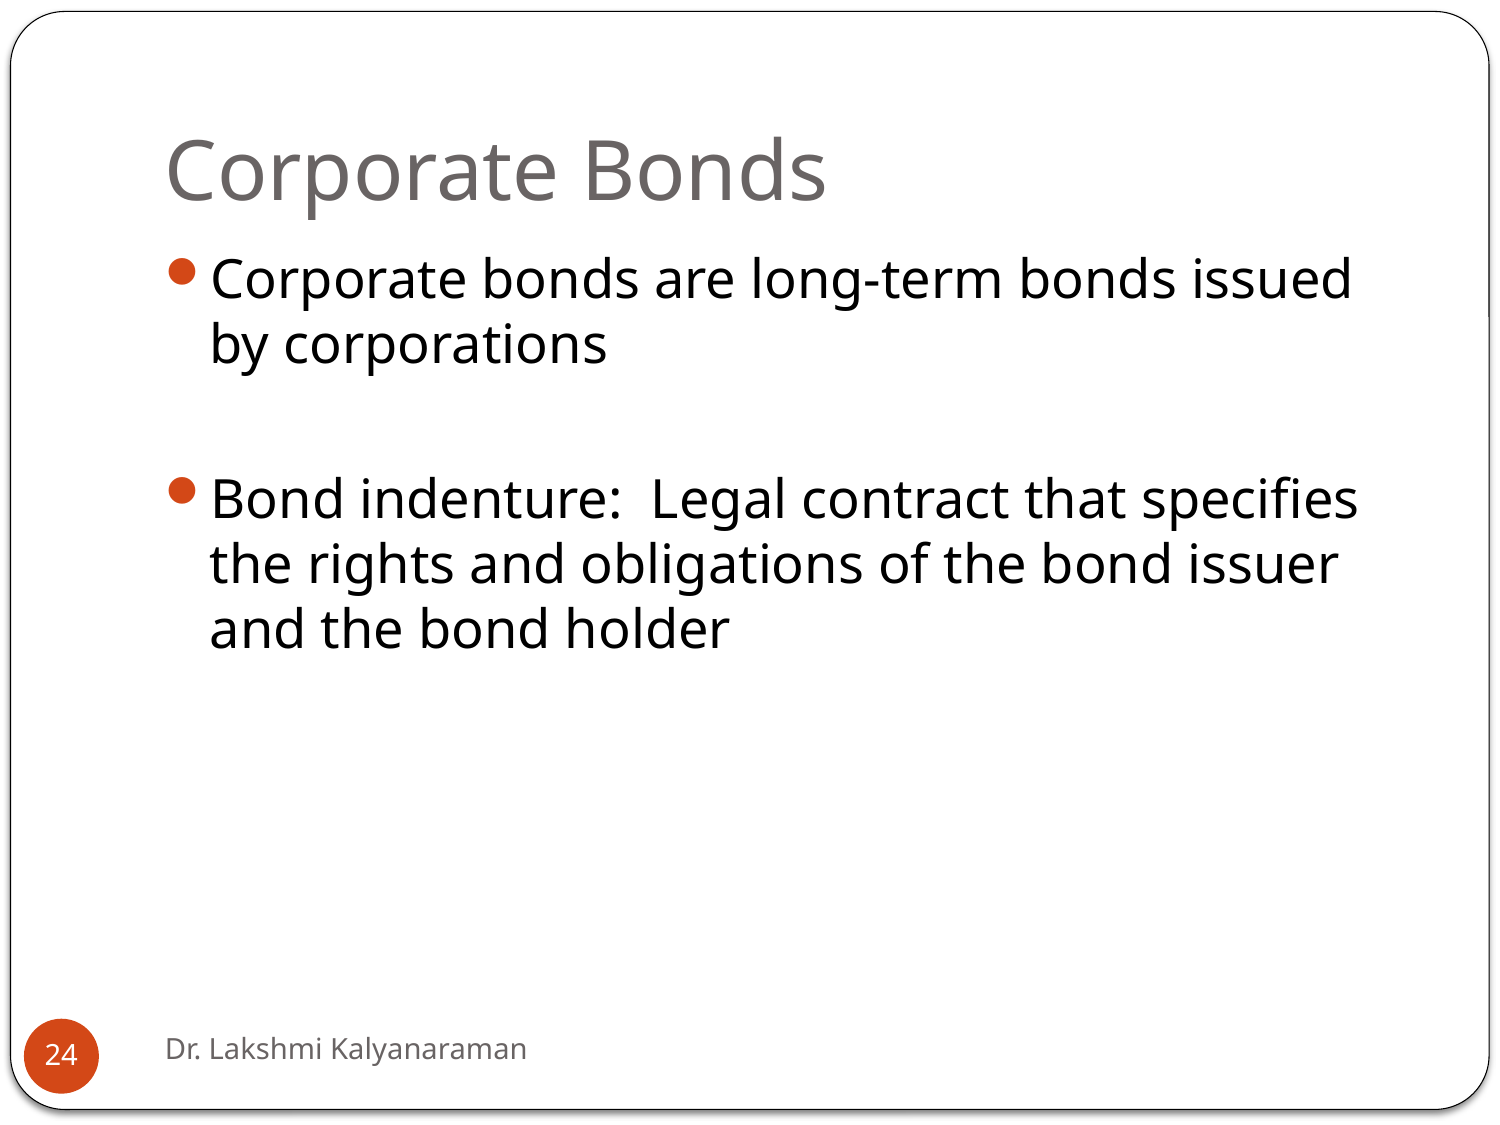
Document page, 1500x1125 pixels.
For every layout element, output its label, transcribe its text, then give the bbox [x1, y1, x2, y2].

title Corporate Bonds [150, 45, 1425, 233]
footer Dr. Lakshmi Kalyanaraman [150, 1012, 800, 1088]
list Corporate bonds are long-term bonds issued by corporations Bond indenture: Legal contract that specifies the rights and obligations of the bond issuer and the bond holder [150, 237, 1425, 988]
slide_number 24 [23, 1018, 99, 1094]
